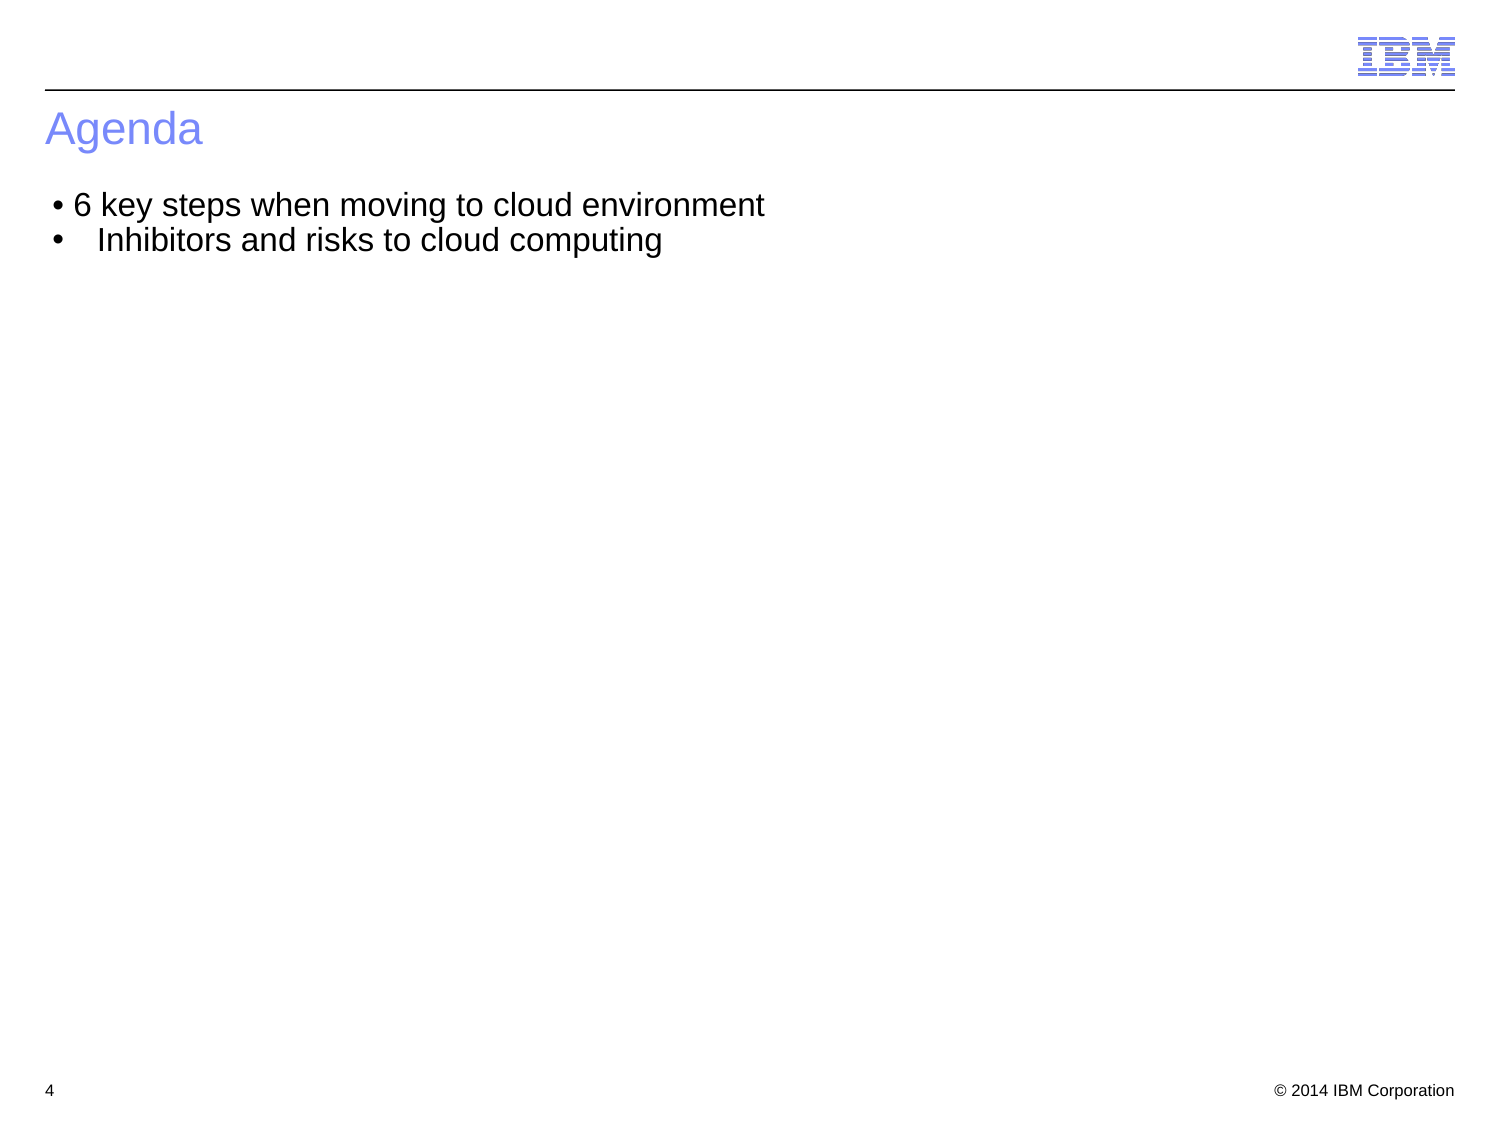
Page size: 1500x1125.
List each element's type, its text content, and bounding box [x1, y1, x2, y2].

title Agenda [29, 97, 1456, 203]
picture [1358, 37, 1455, 76]
slide_number 4 [29, 1072, 91, 1103]
text_box • 6 key steps when moving to cloud environment Inhibitors and risks to cloud computing [37, 179, 1470, 267]
